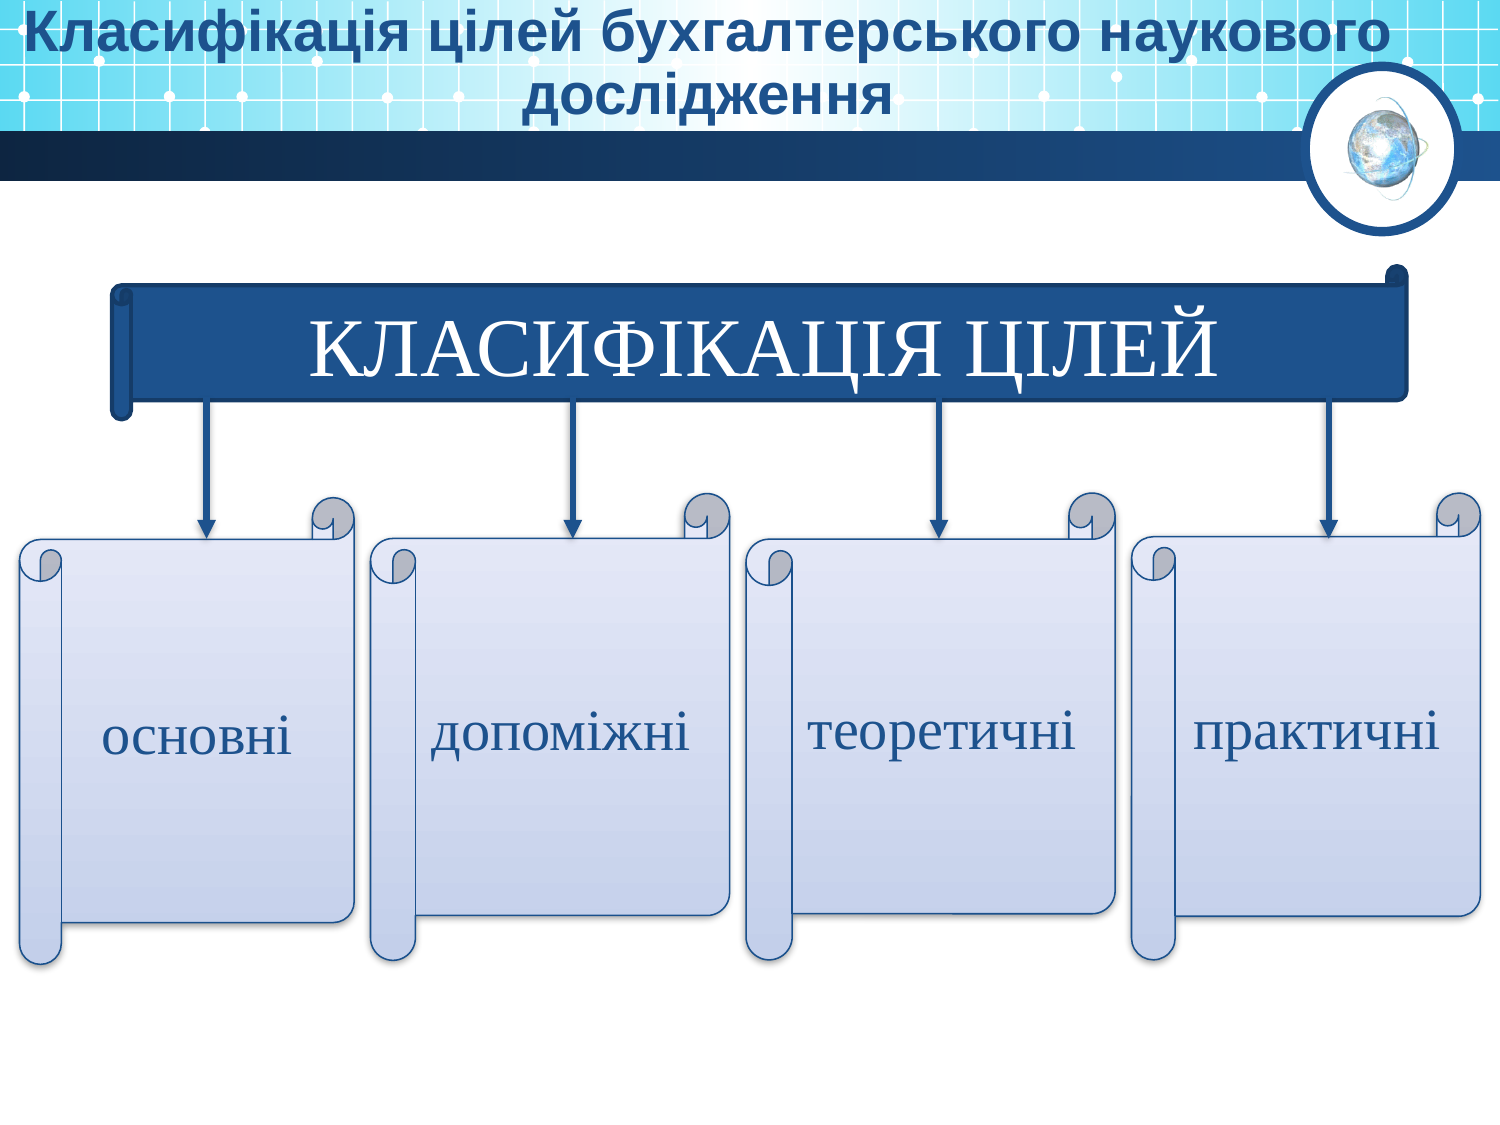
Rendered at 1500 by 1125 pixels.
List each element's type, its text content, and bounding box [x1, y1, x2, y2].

picture [1310, 135, 1454, 226]
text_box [19, 265, 1481, 965]
text_box Класифікація цілей бухгалтерського наукового дослідження [0, 0, 1459, 135]
